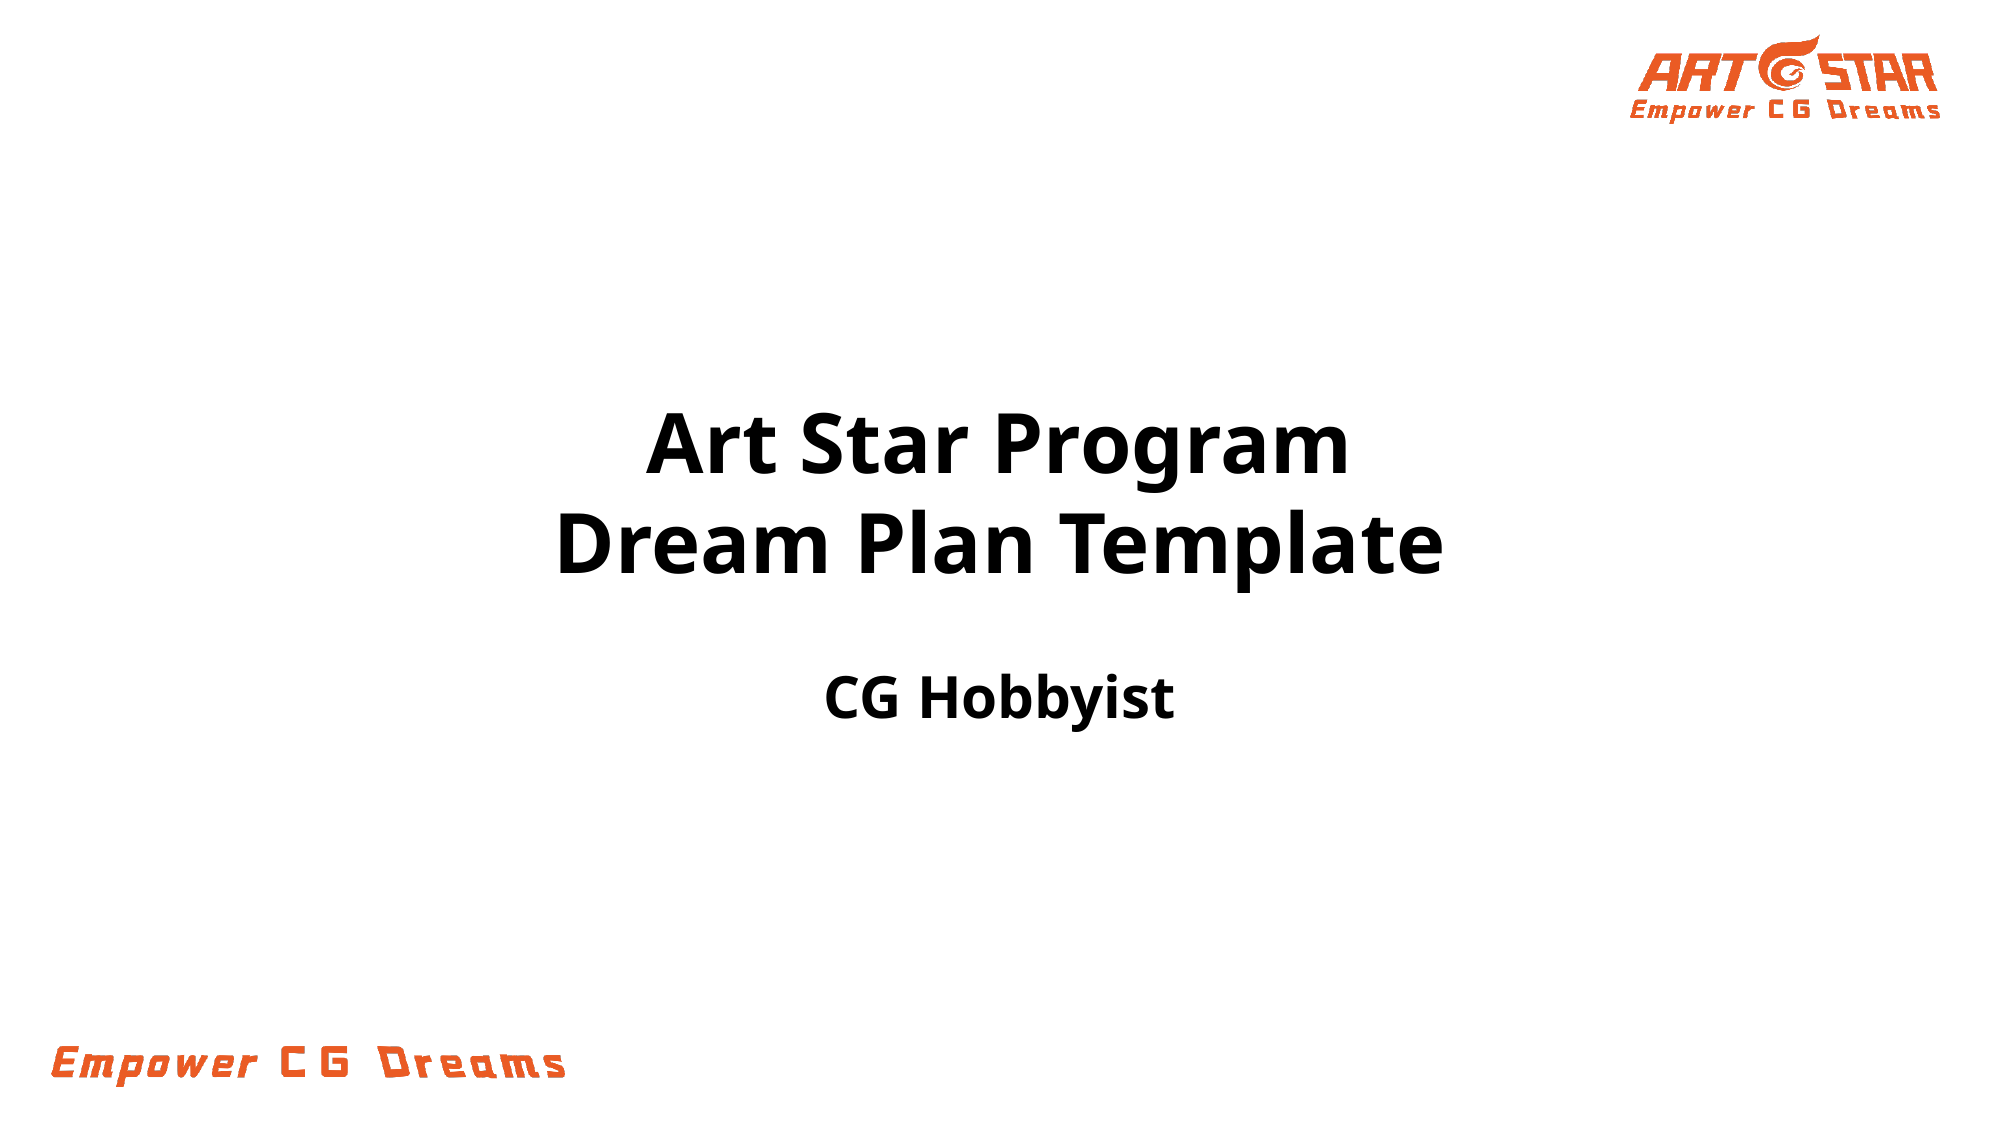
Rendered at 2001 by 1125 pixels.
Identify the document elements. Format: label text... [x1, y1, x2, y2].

picture [51, 1039, 565, 1087]
picture [1630, 34, 1940, 124]
text_box Art Star Program Dream Plan Template CG Hobbyist [378, 383, 1622, 738]
